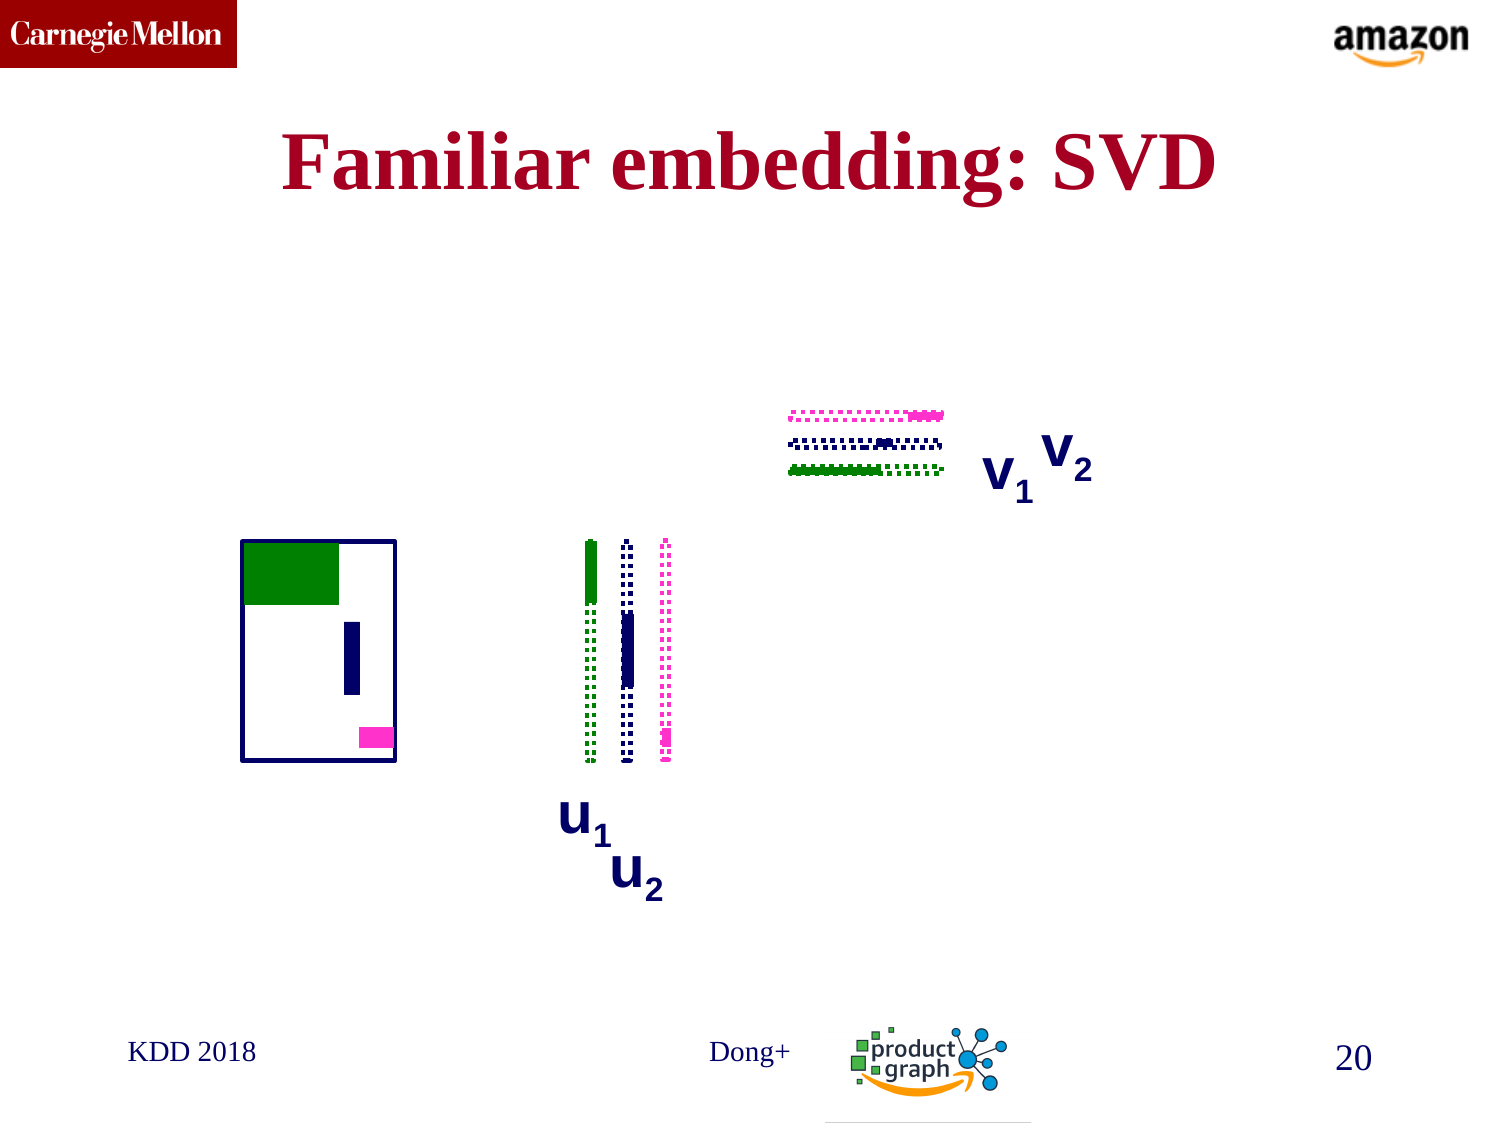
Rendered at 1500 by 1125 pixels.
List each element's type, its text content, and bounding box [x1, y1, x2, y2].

picture [0, 0, 237, 68]
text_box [241, 400, 1110, 908]
slide_number 20 [1074, 1024, 1388, 1101]
picture [1322, 4, 1484, 88]
slide_number KDD 2018 [112, 1024, 426, 1101]
title Familiar embedding: SVD [112, 99, 1388, 213]
footer Dong+ [512, 1024, 988, 1101]
